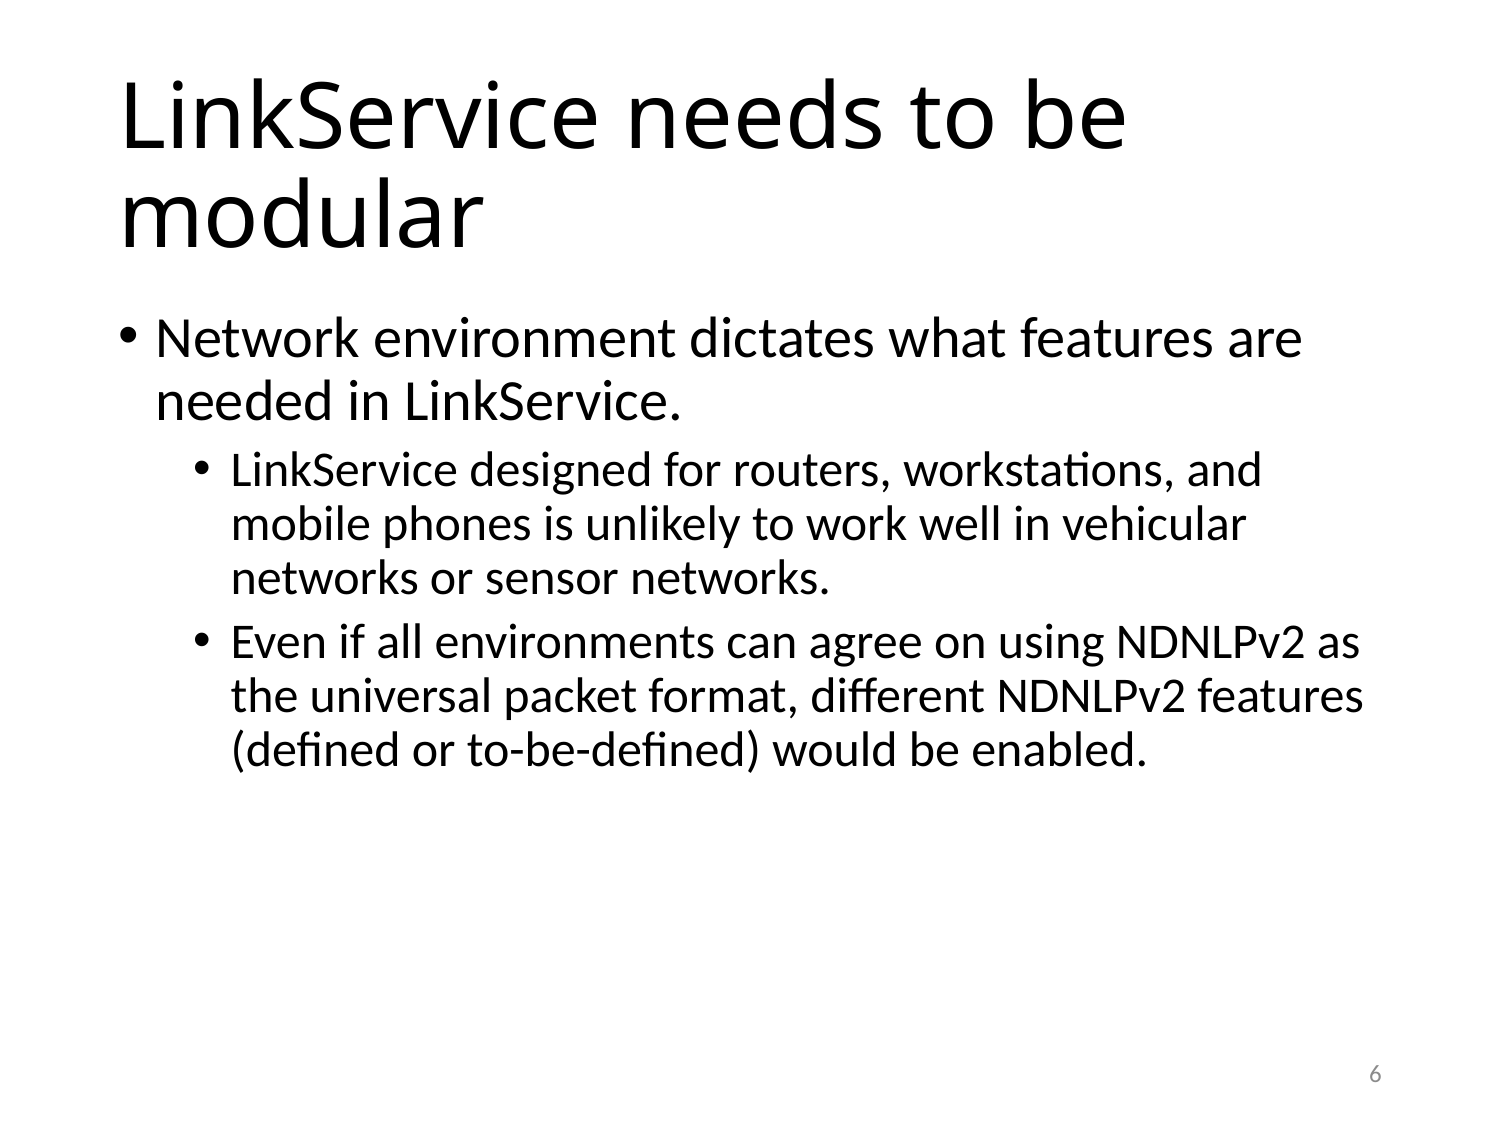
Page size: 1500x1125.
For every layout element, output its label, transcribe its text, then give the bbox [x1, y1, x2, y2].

title LinkService needs to be modular [103, 59, 1397, 278]
list Network environment dictates what features are needed in LinkService. LinkService designed for routers, workstations, and mobile phones is unlikely to work well in vehicular networks or sensor networks. Even if all environments can agree on using NDNLPv2 as the universal packet format, different NDNLPv2 features (defined or to-be-defined) would be enabled. [103, 299, 1397, 1014]
slide_number 6 [1059, 1042, 1397, 1103]
